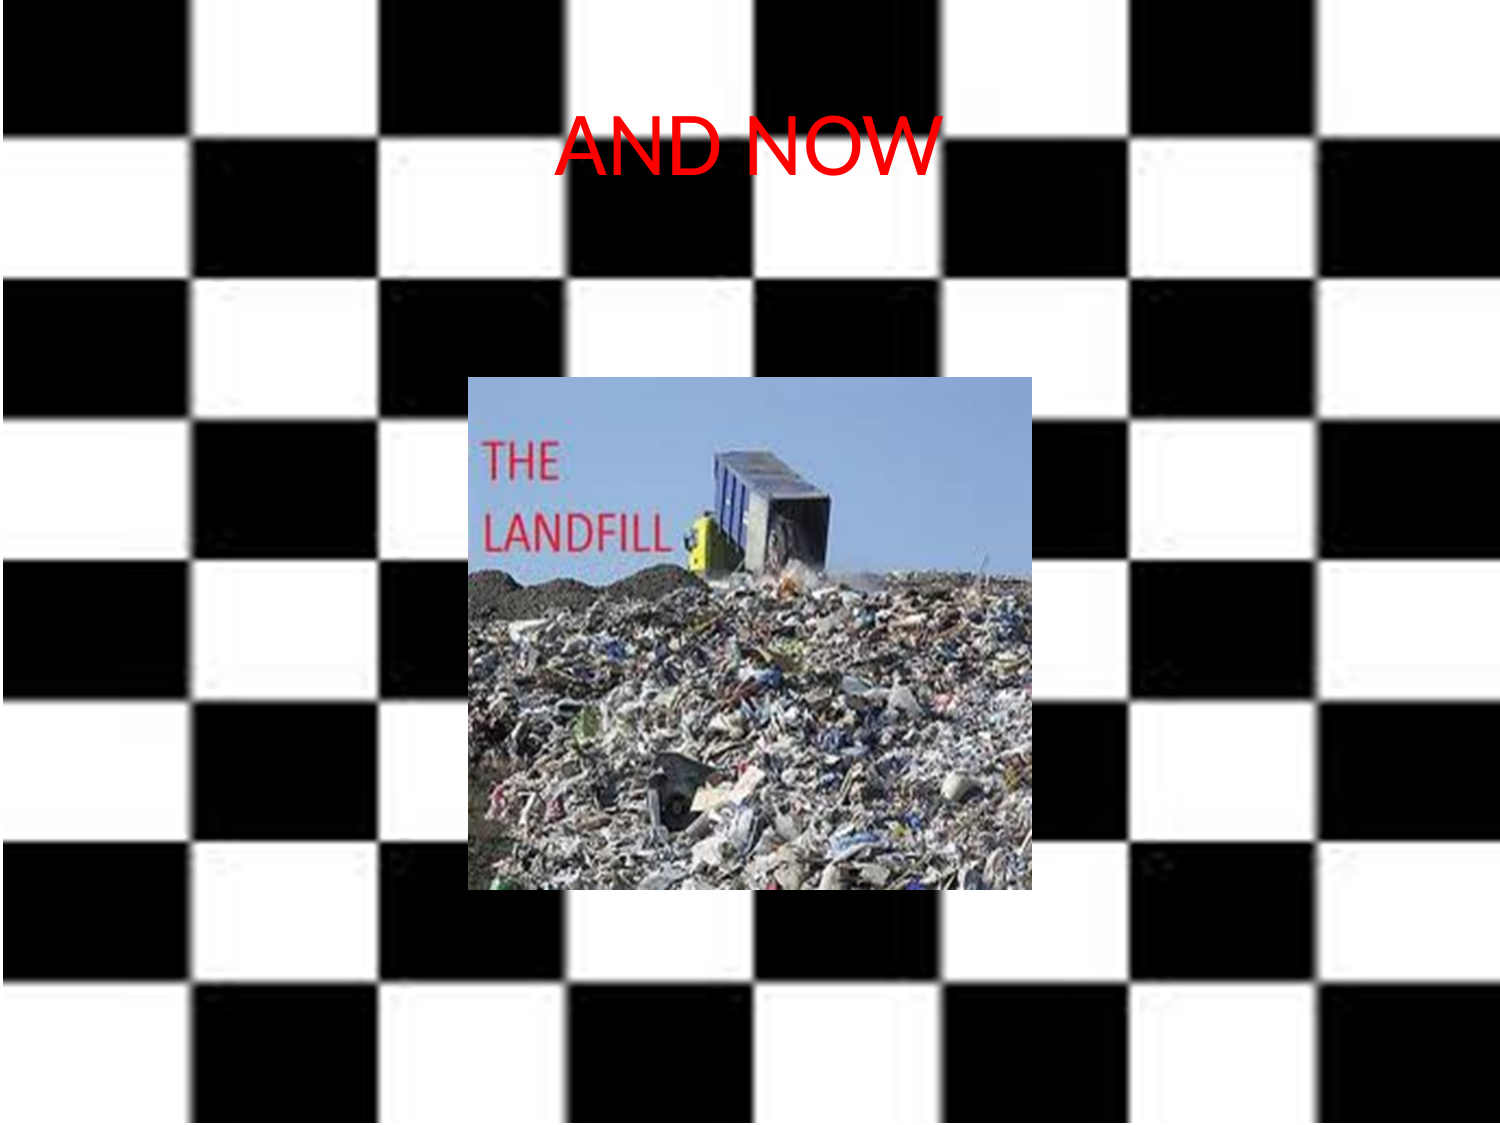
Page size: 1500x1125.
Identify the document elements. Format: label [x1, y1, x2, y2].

list [468, 377, 1032, 890]
picture [3, 0, 1500, 1123]
